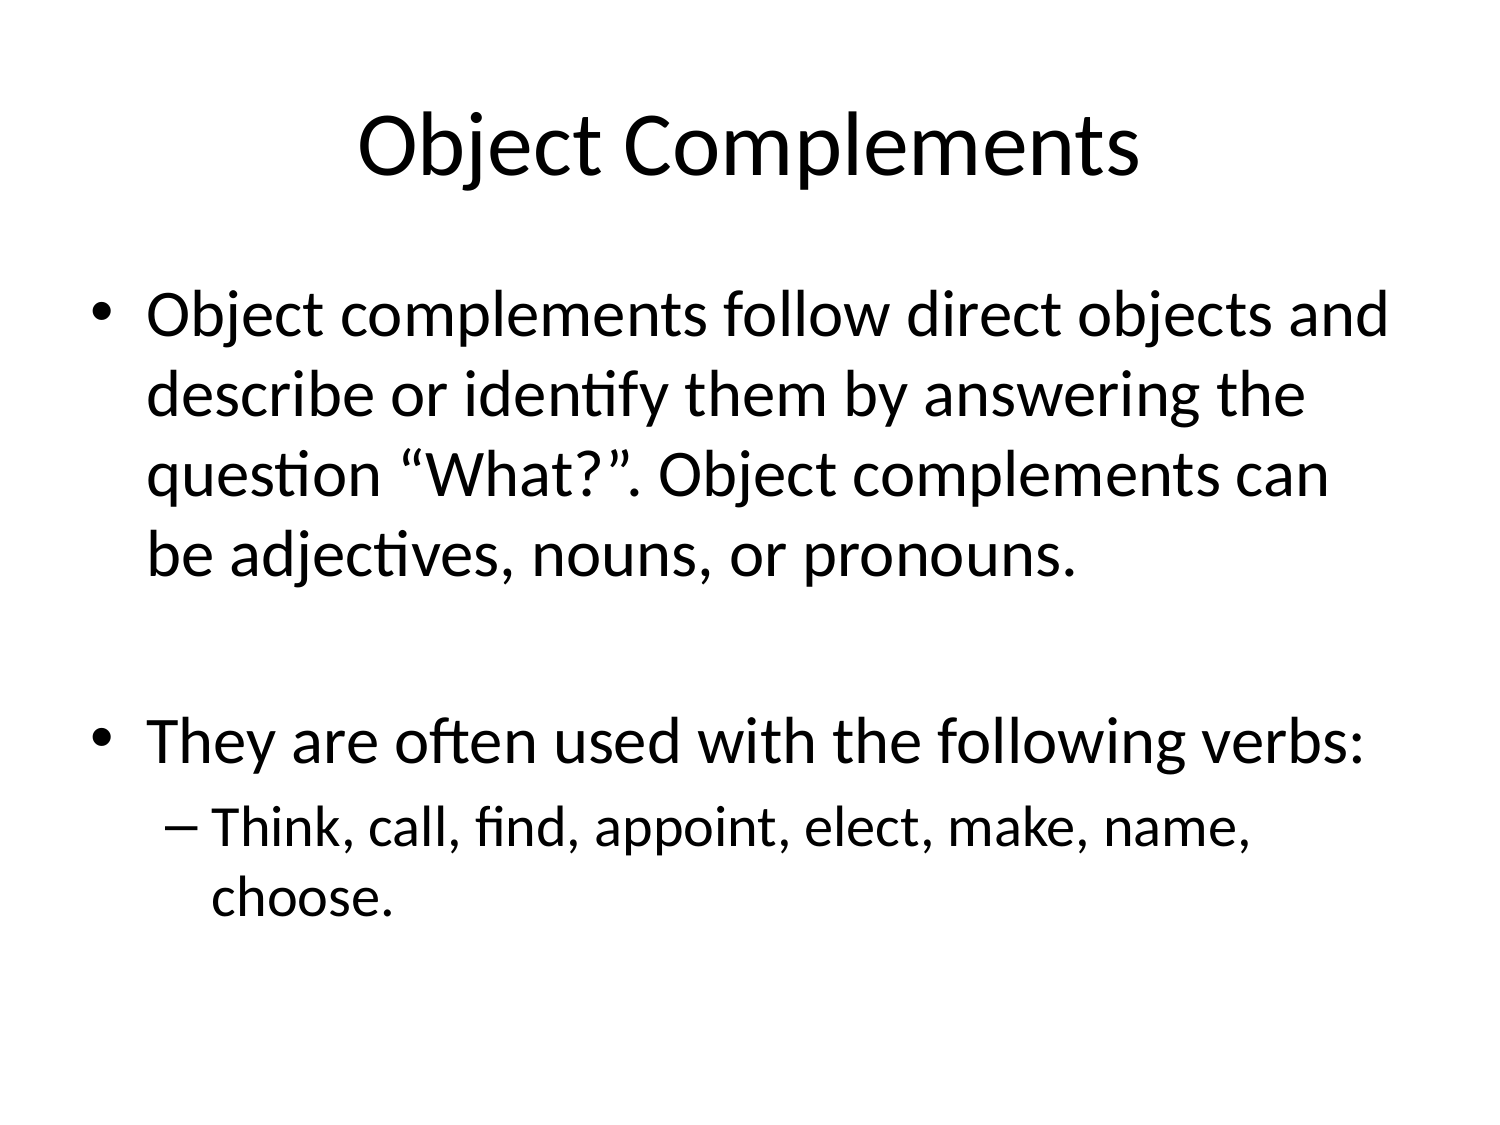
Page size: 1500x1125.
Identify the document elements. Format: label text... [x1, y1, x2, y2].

title Object Complements [75, 45, 1425, 233]
list Object complements follow direct objects and describe or identify them by answering the question “What?”. Object complements can be adjectives, nouns, or pronouns. They are often used with the following verbs: Think, call, find, appoint, elect, make, name, choose. [75, 262, 1425, 1005]
